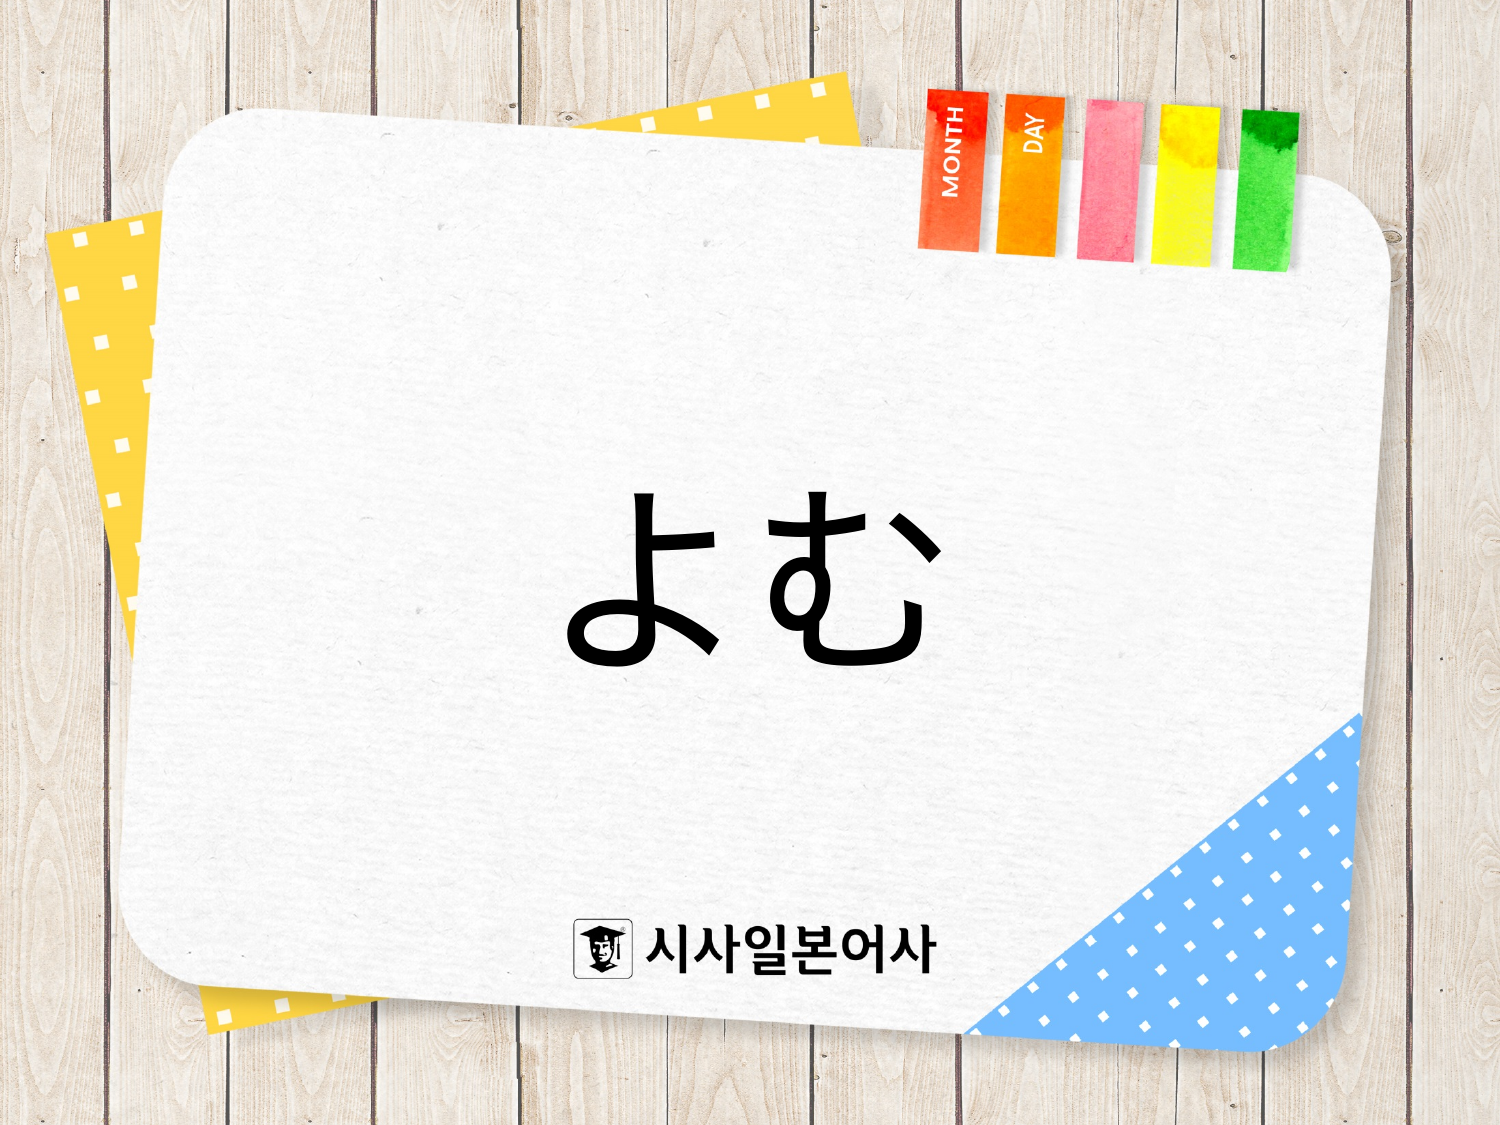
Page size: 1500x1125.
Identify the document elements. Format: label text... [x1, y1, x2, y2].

title よむ [75, 338, 1425, 811]
picture [0, 0, 1500, 1125]
